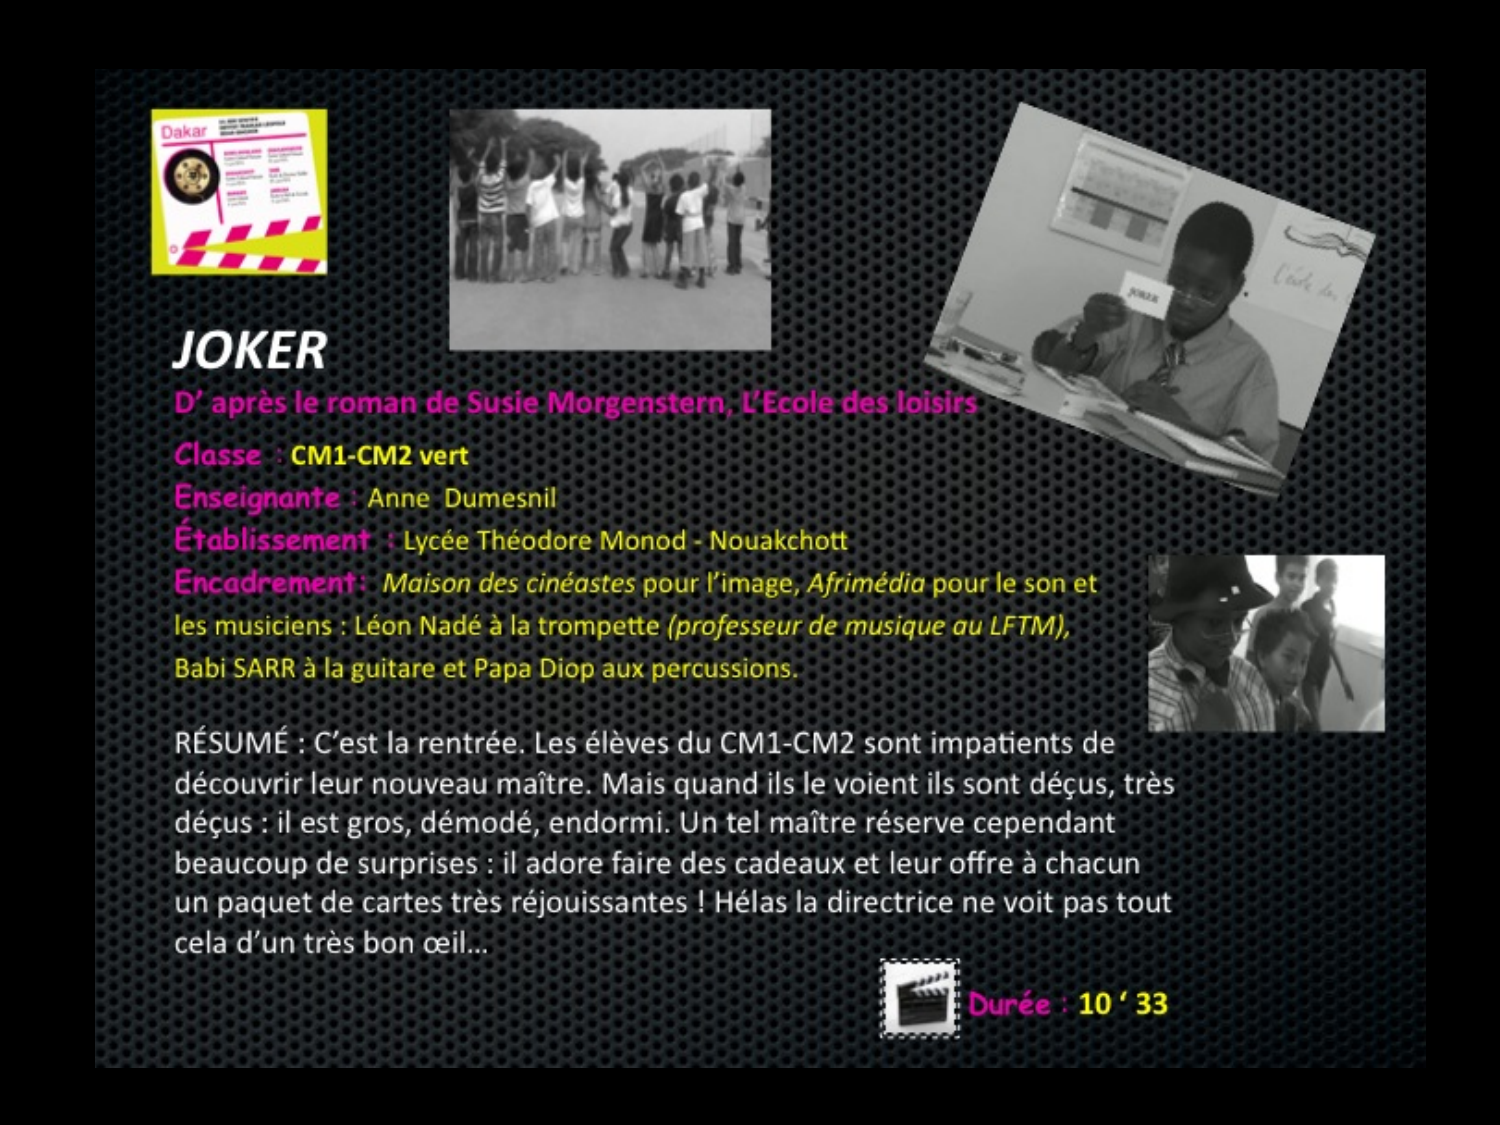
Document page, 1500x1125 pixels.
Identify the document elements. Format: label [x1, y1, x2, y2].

list [0, 69, 1500, 1068]
